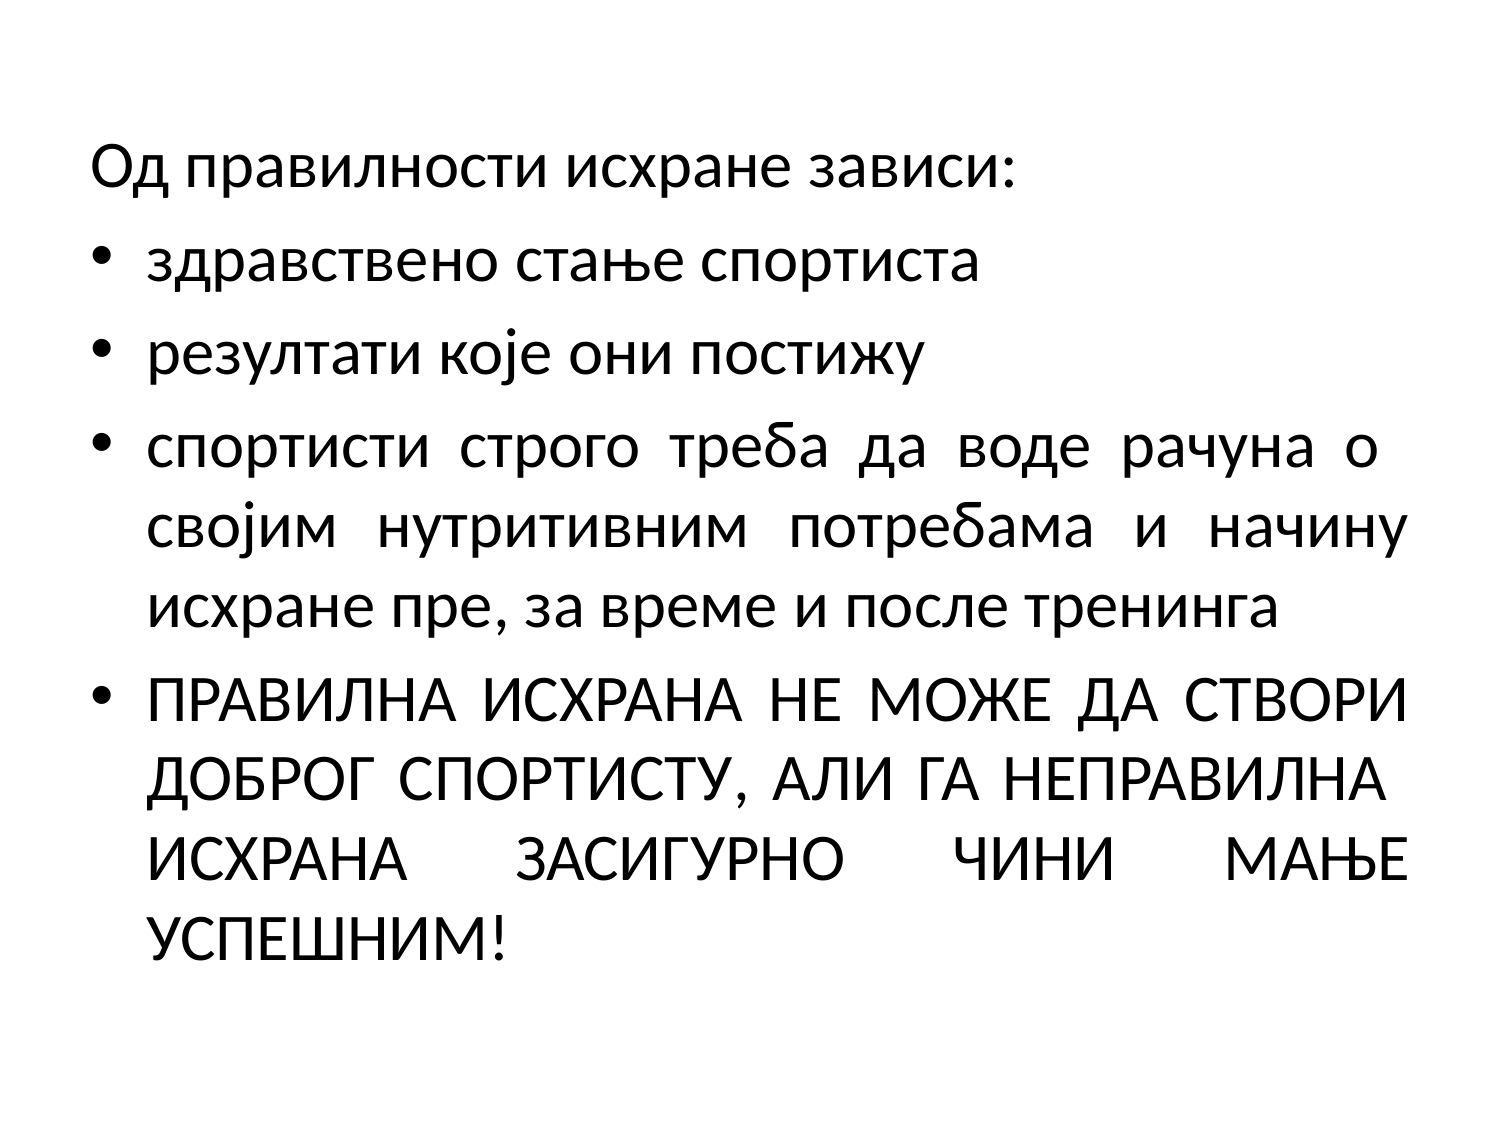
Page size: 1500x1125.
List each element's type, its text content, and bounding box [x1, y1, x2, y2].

list Од правилности исхране зависи: здравствено стање спортиста резултати које они постижу спортисти строго треба да воде рачуна о својим нутритивним потребама и начину исхране пре, за време и после тренинга ПРАВИЛНА ИСХРАНА НЕ МОЖЕ ДА СТВОРИ ДОБРОГ СПОРТИСТУ, АЛИ ГА НЕПРАВИЛНА ИСХРАНА ЗАСИГУРНО ЧИНИ МАЊЕ УСПЕШНИМ! [75, 113, 1425, 1005]
